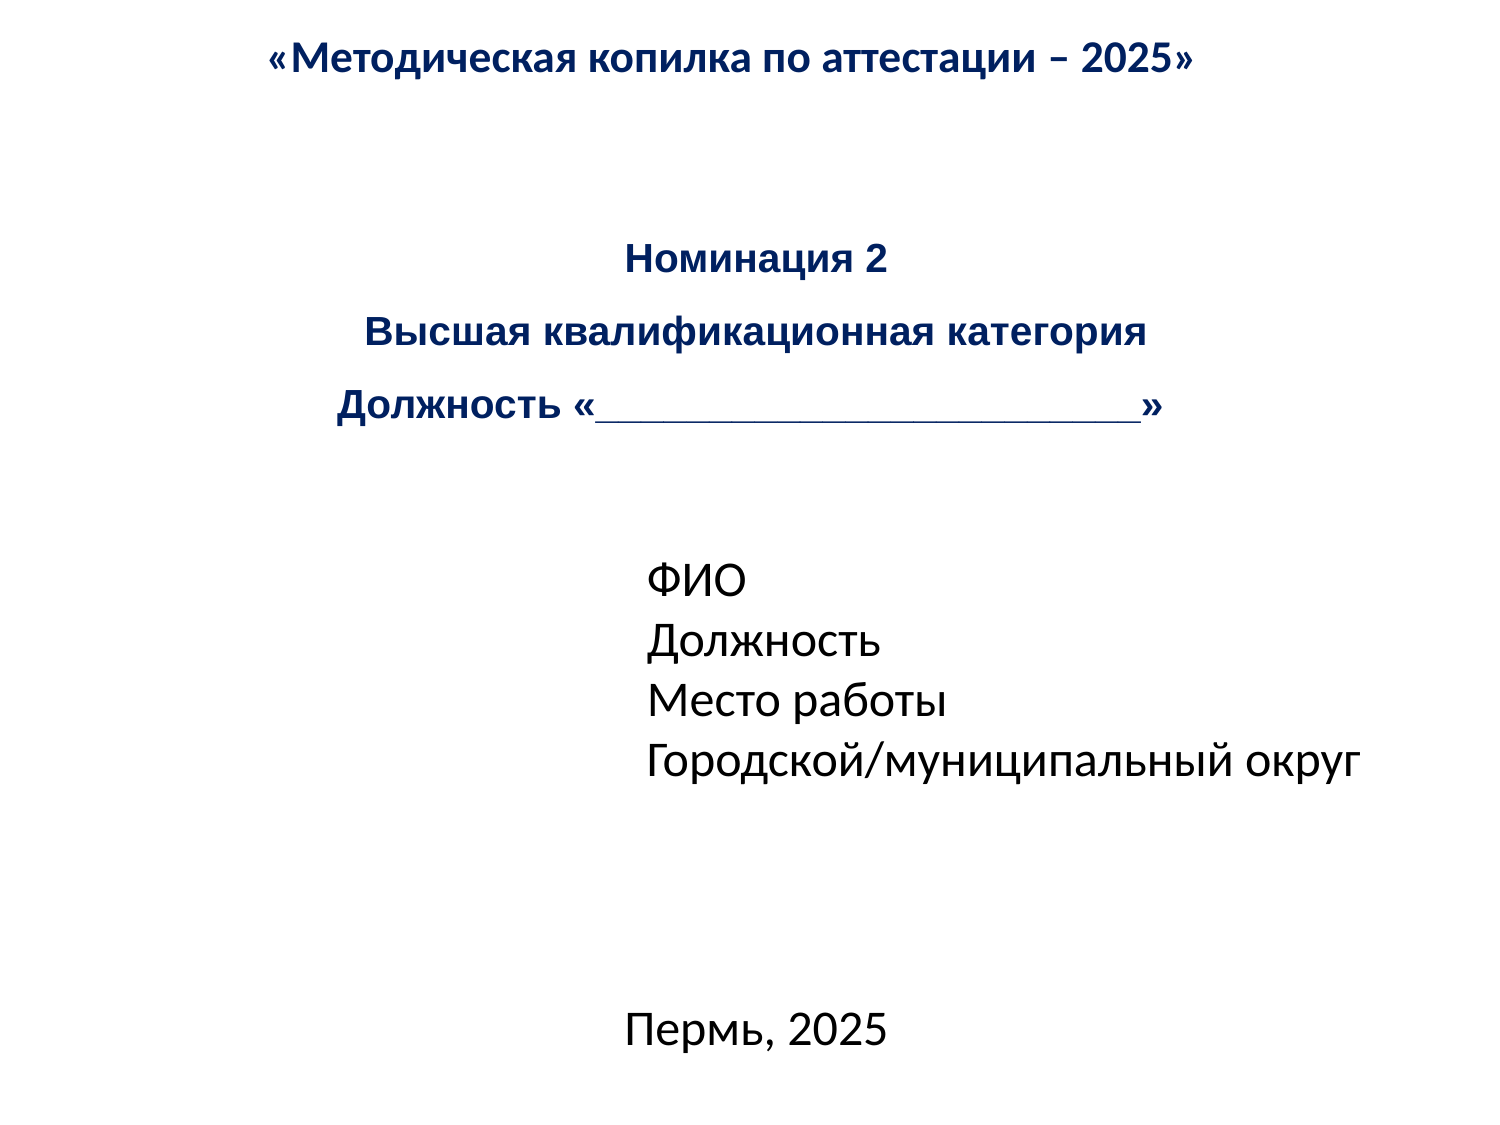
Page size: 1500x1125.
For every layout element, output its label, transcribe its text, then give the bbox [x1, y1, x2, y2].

title Номинация 2 Высшая квалификационная категория Должность «________________________» [119, 196, 1395, 438]
text_box ФИО Должность Место работы Городской/муниципальный округ [631, 538, 1447, 906]
text_box Пермь, 2025 [231, 987, 1282, 1071]
subtitle «Методическая копилка по аттестации – 2025» [206, 19, 1257, 102]
